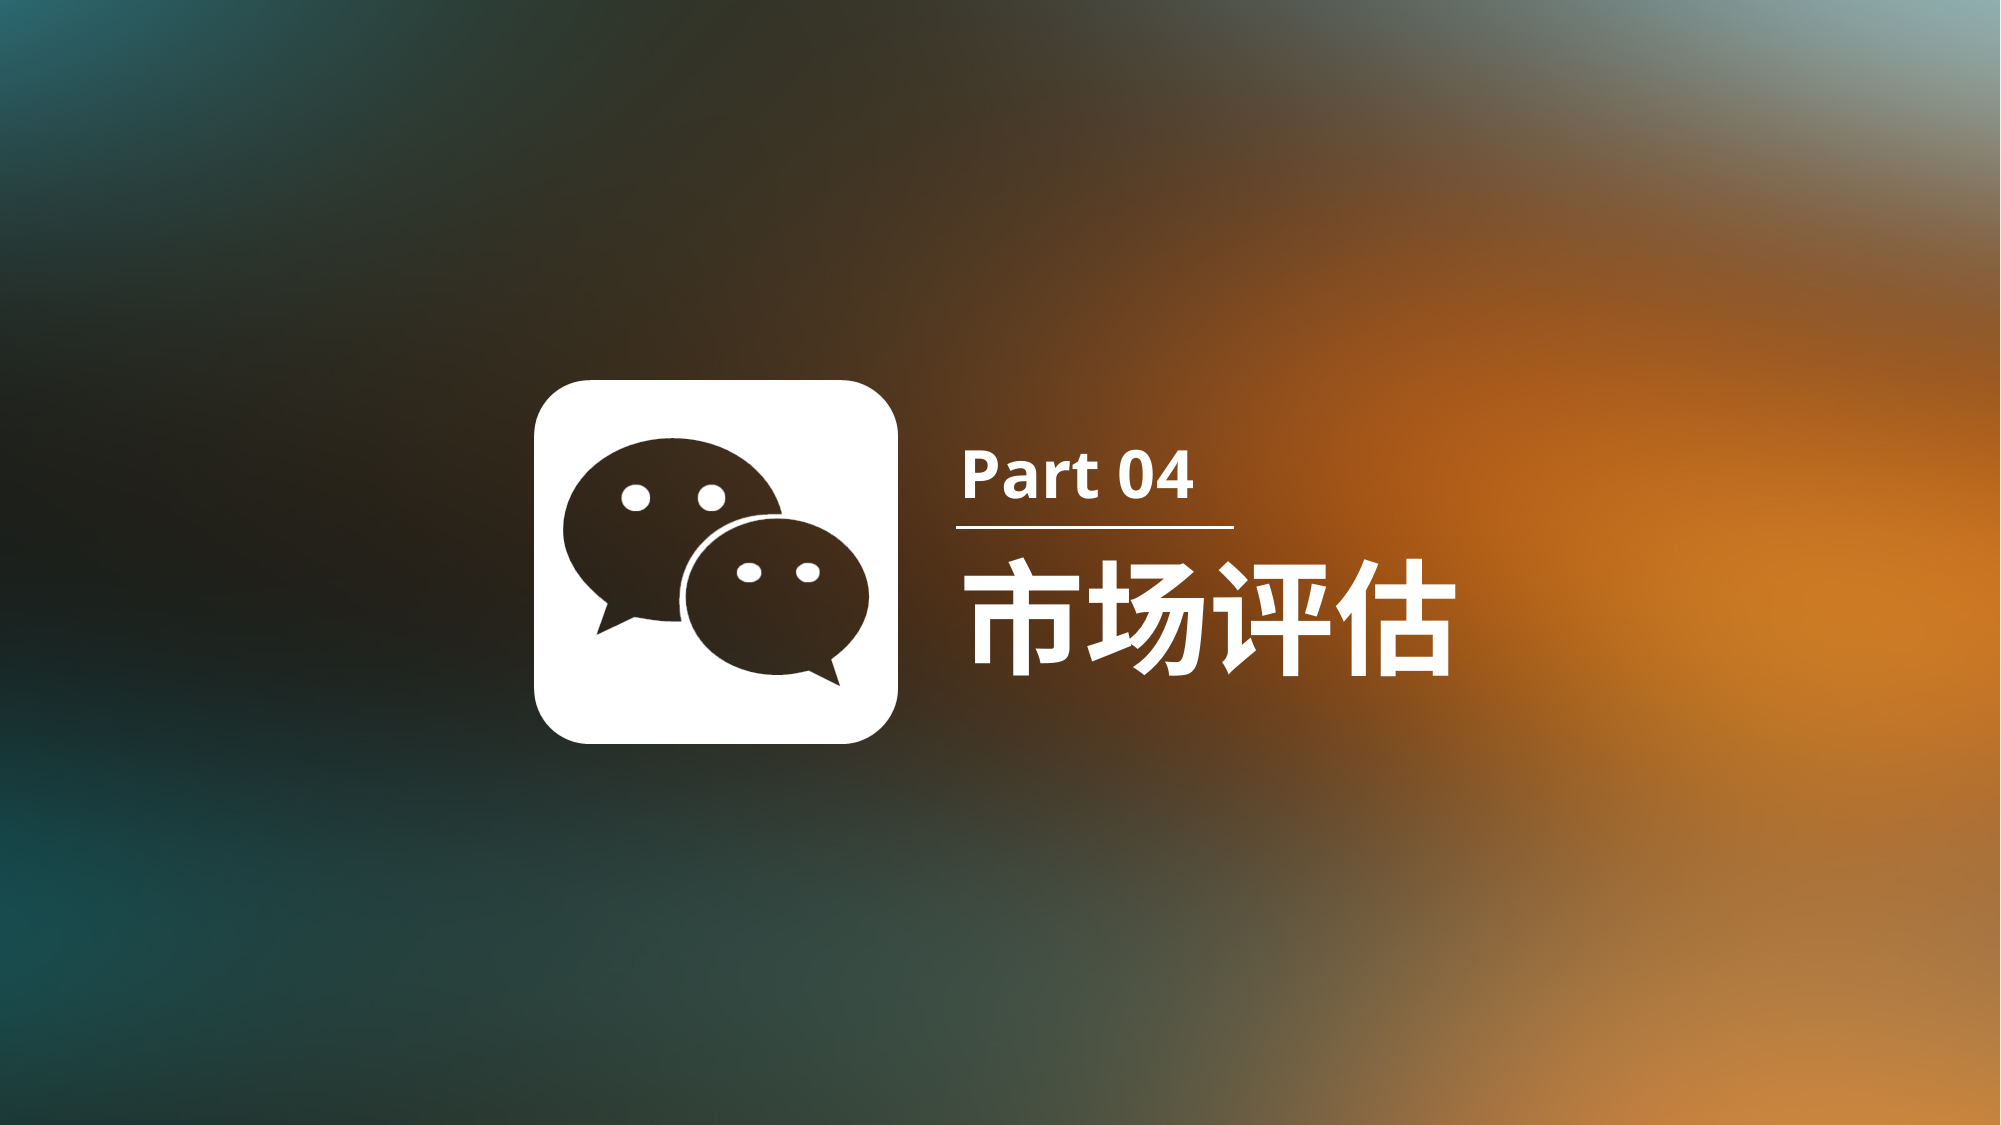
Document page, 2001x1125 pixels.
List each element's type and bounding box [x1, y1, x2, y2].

text_box [944, 424, 1533, 701]
picture [0, 0, 2001, 1125]
